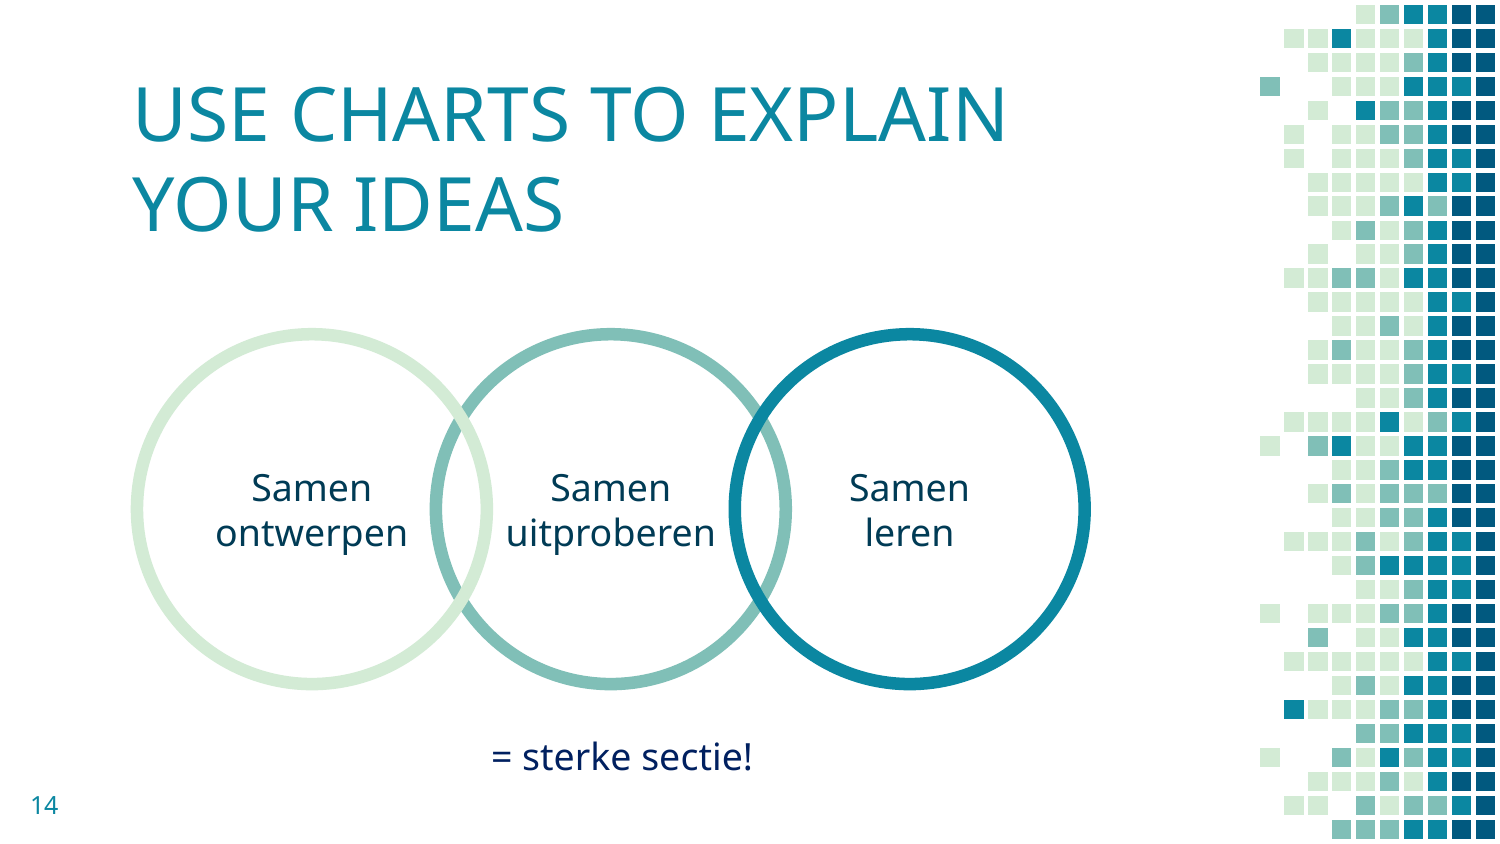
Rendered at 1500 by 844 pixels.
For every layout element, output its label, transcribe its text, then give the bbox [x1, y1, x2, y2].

text_box Samen ontwerpen [136, 334, 487, 685]
title USE CHARTS TO EXPLAIN YOUR IDEAS [117, 121, 1227, 262]
slide_number 14 [15, 774, 105, 839]
text_box = sterke sectie! [476, 725, 769, 786]
text_box Samen leren [734, 334, 1085, 685]
text_box Samen uitproberen [461, 334, 760, 685]
